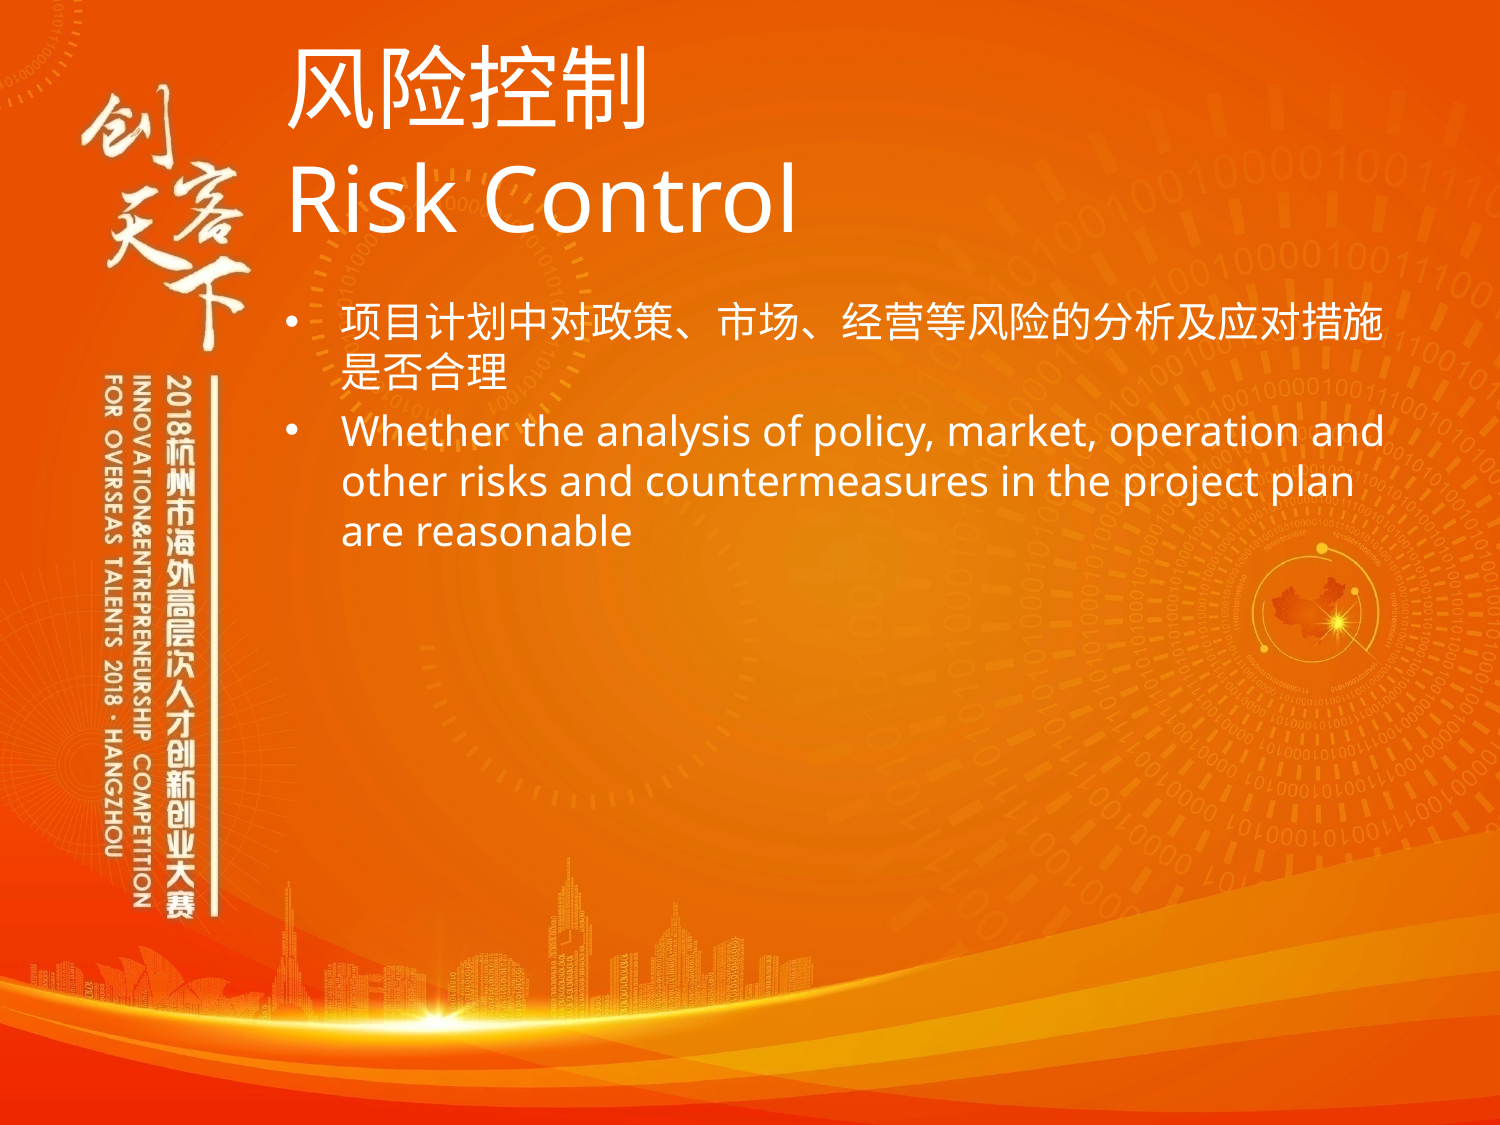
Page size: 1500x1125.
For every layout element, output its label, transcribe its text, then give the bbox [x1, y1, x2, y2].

picture [0, 0, 1500, 1125]
title 风险控制 Risk Control [269, 46, 1426, 235]
list 项目计划中对政策、市场、经营等风险的分析及应对措施是否合理 Whether the analysis of policy, market, operation and other risks and countermeasures in the project plan are reasonable [269, 288, 1426, 1032]
